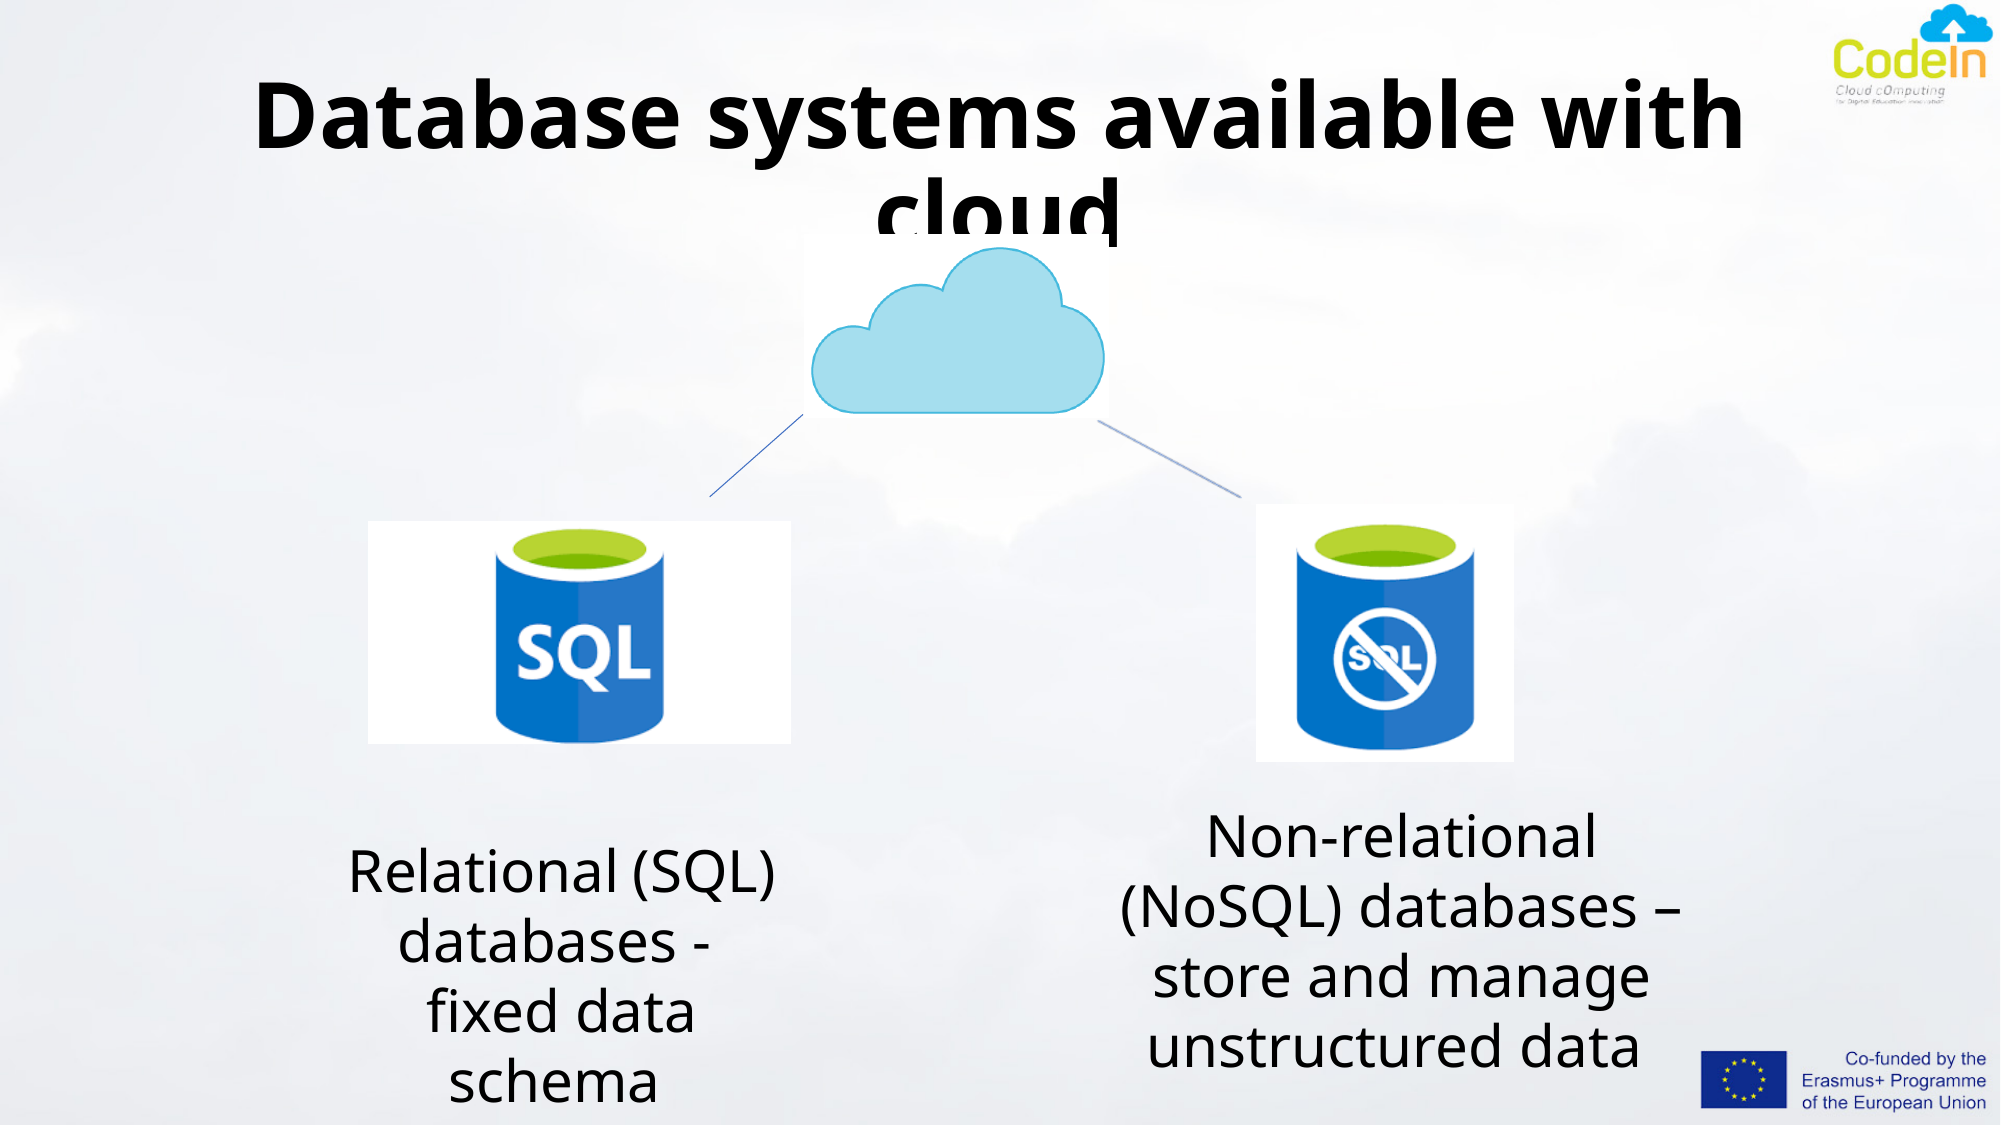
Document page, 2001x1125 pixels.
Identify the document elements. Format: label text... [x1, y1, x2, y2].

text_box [709, 414, 804, 497]
title Database systems available with cloud [137, 59, 1863, 278]
picture [0, 0, 2001, 1125]
text_box Non-relational (NoSQL) databases – store and manage unstructured data [1076, 791, 1728, 1087]
text_box Relational (SQL) databases - fixed data schema [333, 827, 791, 1122]
